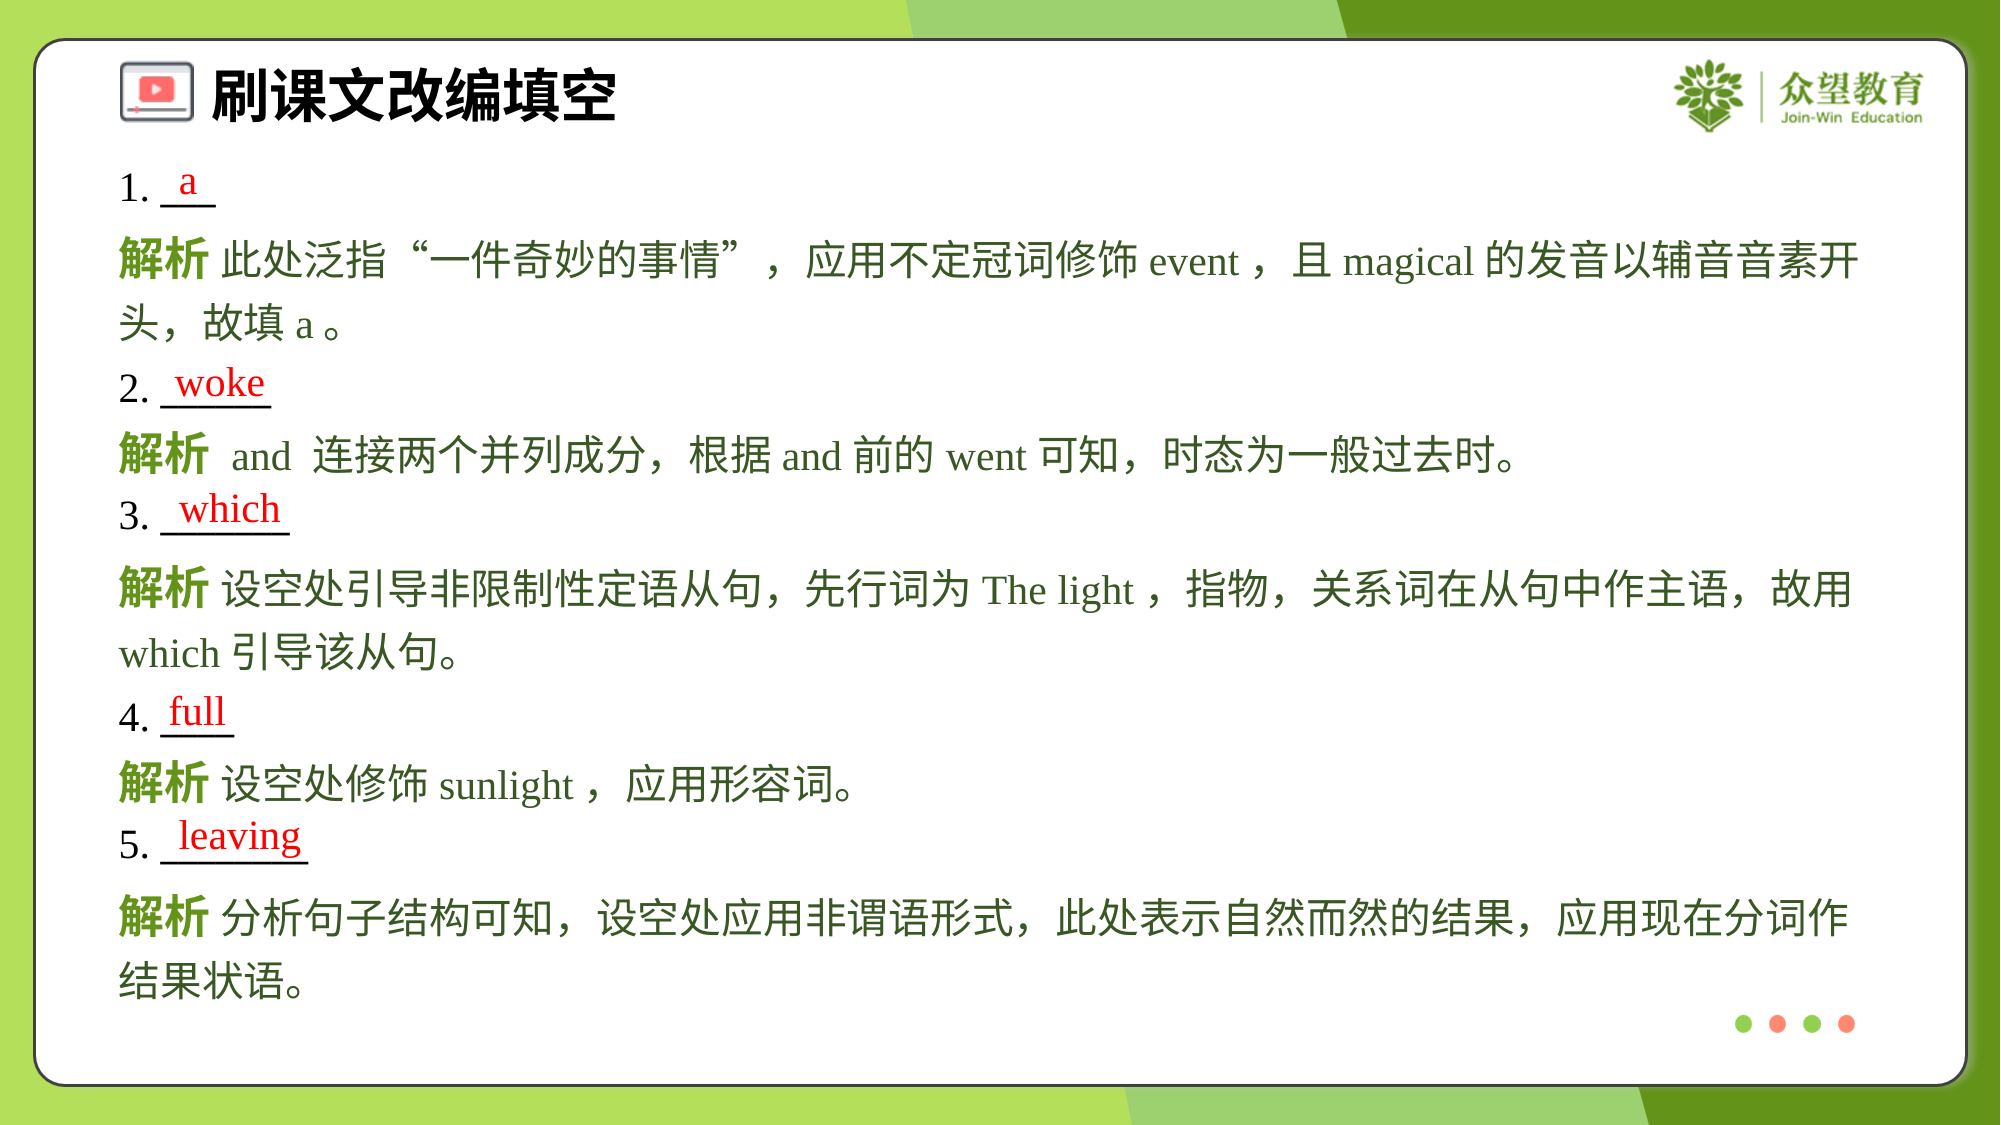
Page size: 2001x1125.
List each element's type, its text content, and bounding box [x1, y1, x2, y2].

text_box leaving [174, 795, 306, 854]
text_box 解析 设空处修饰sunlight，应用形容词。 [118, 740, 1883, 803]
text_box 解析 此处泛指“一件奇妙的事情”，应用不定冠词修饰event，且magical的发音以辅音音素开头，故填a。 [118, 215, 1883, 343]
text_box 解析 设空处引导非限制性定语从句，先行词为The light，指物，关系词在从句中作主语，故用which引导该从句。 [118, 544, 1883, 672]
text_box 解析 分析句子结构可知，设空处应用非谓语形式，此处表示自然而然的结果，应用现在分词作结果状语。 [118, 874, 1883, 1001]
text_box 1. ___ [118, 146, 1883, 204]
text_box 2. ______ [118, 348, 1883, 406]
text_box which [174, 468, 286, 527]
text_box 3. _______ [118, 474, 1883, 532]
picture [0, 0, 2000, 1125]
text_box a [174, 140, 202, 199]
text_box 解析 and 连接两个并列成分，根据and前的went可知，时态为一般过去时。 [118, 411, 1883, 474]
text_box 5. ________ [118, 804, 1883, 862]
text_box woke [170, 342, 270, 400]
text_box full [163, 671, 231, 729]
text_box 4. ____ [118, 677, 1883, 735]
